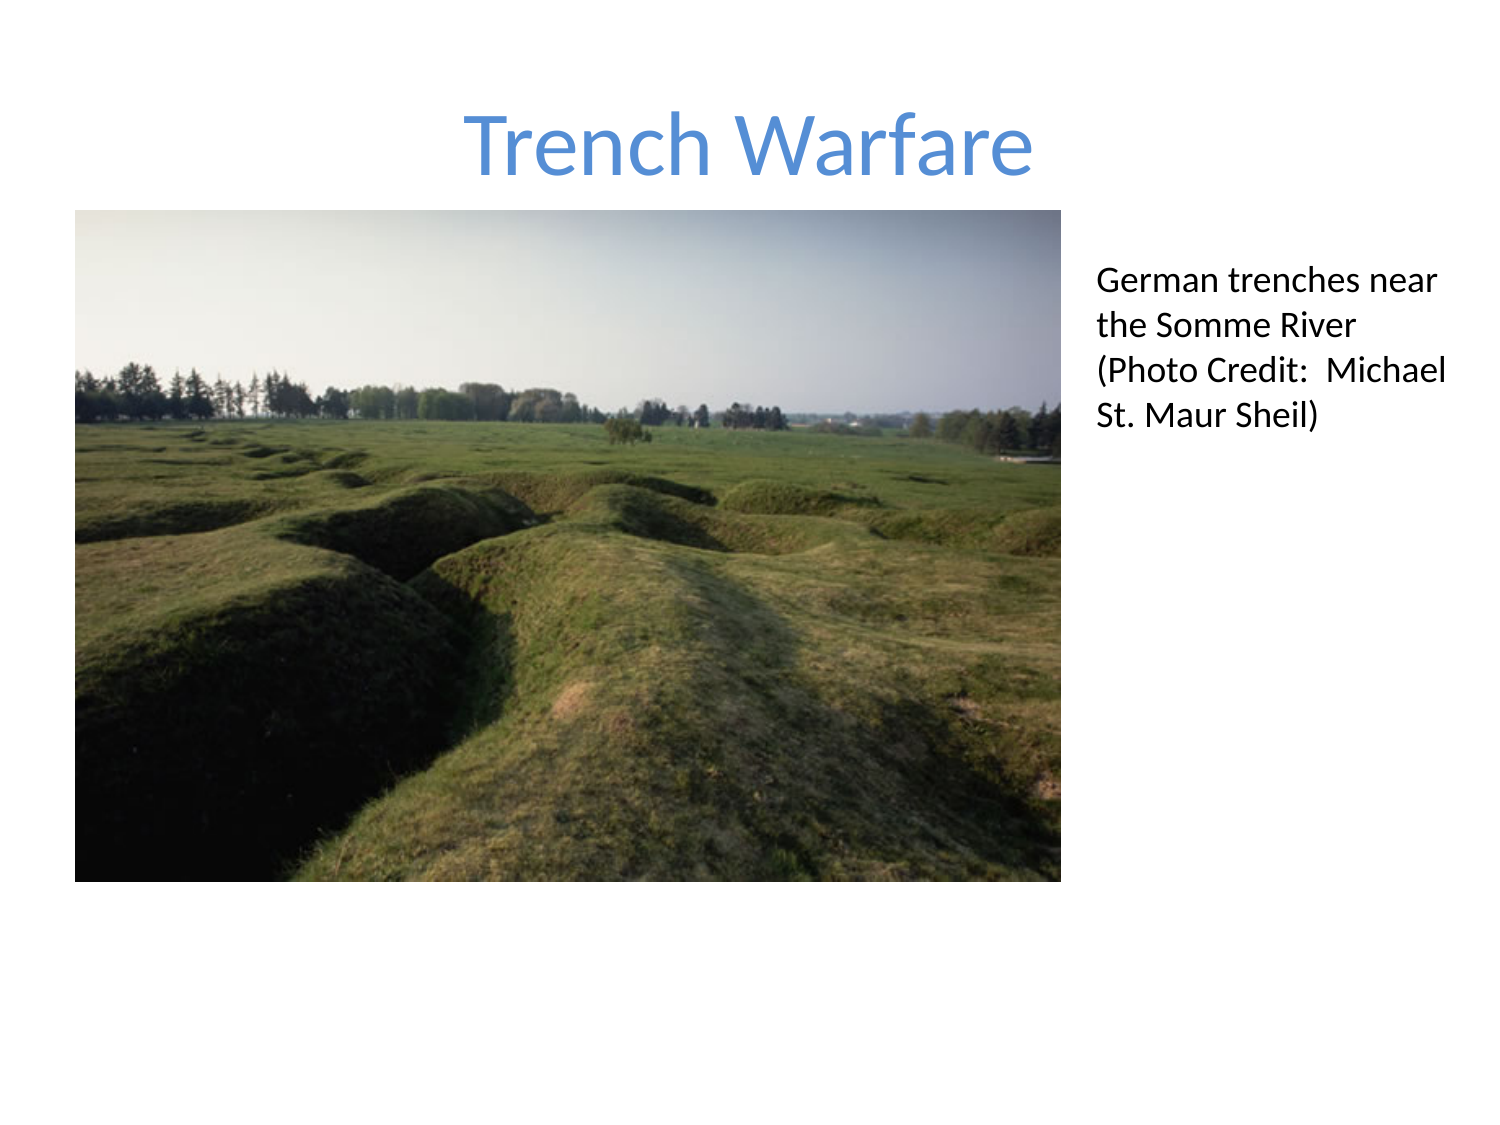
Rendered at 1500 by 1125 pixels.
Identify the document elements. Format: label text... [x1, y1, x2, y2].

text_box German trenches near the Somme River (Photo Credit: Michael St. Maur Sheil) [1081, 247, 1476, 443]
title Trench Warfare [75, 45, 1425, 233]
picture [74, 210, 1061, 882]
